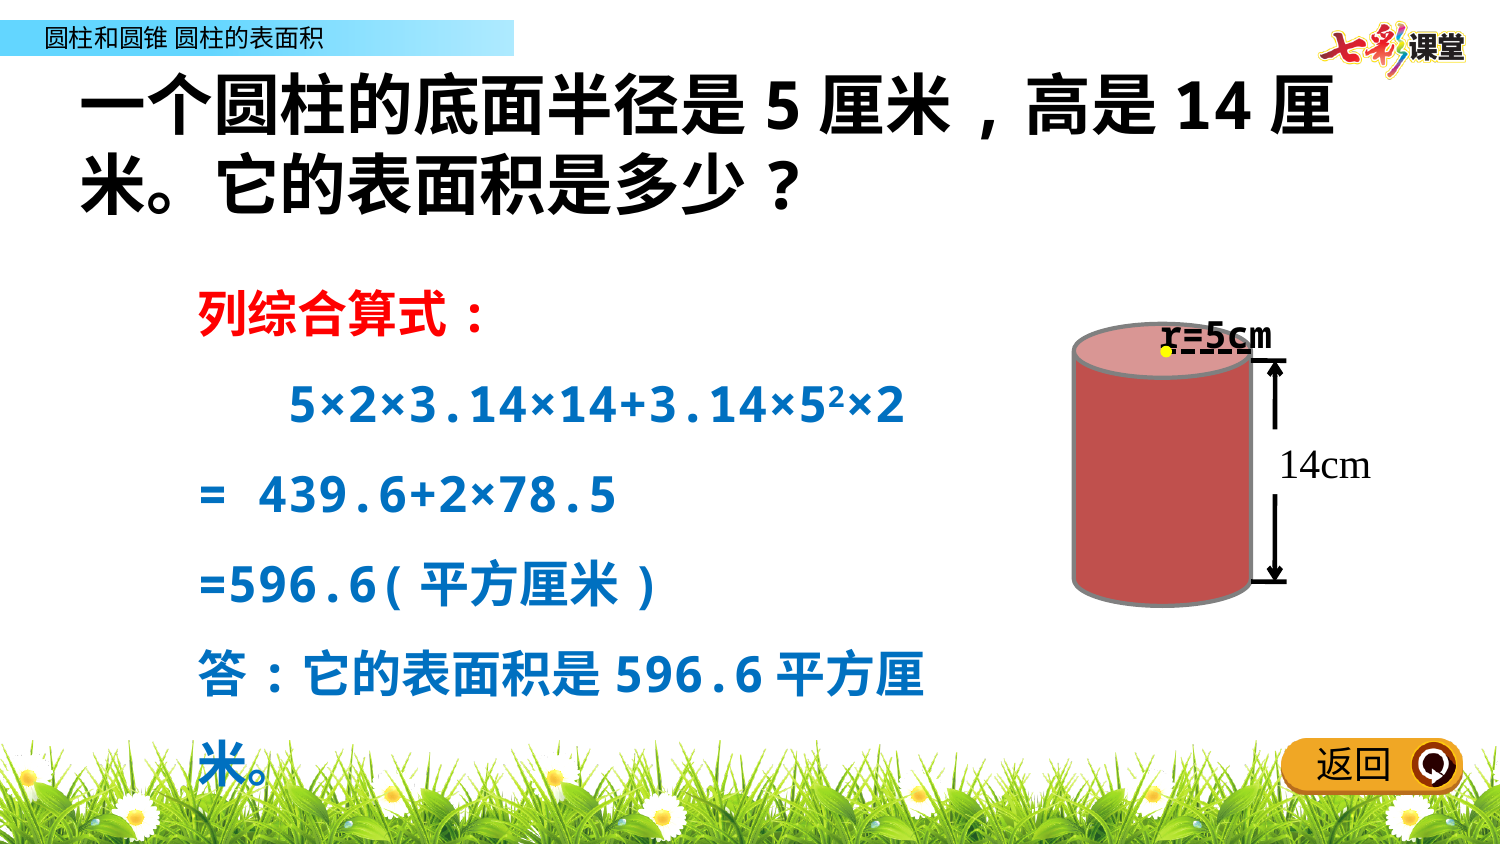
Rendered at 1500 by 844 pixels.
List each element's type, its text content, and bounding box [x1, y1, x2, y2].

text_box [1071, 322, 1249, 609]
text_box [1281, 733, 1464, 795]
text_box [1250, 360, 1413, 582]
text_box 列综合算式: 5×2×3.14×14+3.14×52×2 = 439.6+2×78.5 =596.6(平方厘米) 答:它的表面积是596.6平方厘米。 [182, 244, 944, 800]
picture [1316, 20, 1468, 80]
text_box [1152, 303, 1279, 365]
text_box 一个圆柱的底面半径是5厘米,高是14厘米。它的表面积是多少? [64, 55, 1413, 231]
picture [0, 740, 1500, 844]
